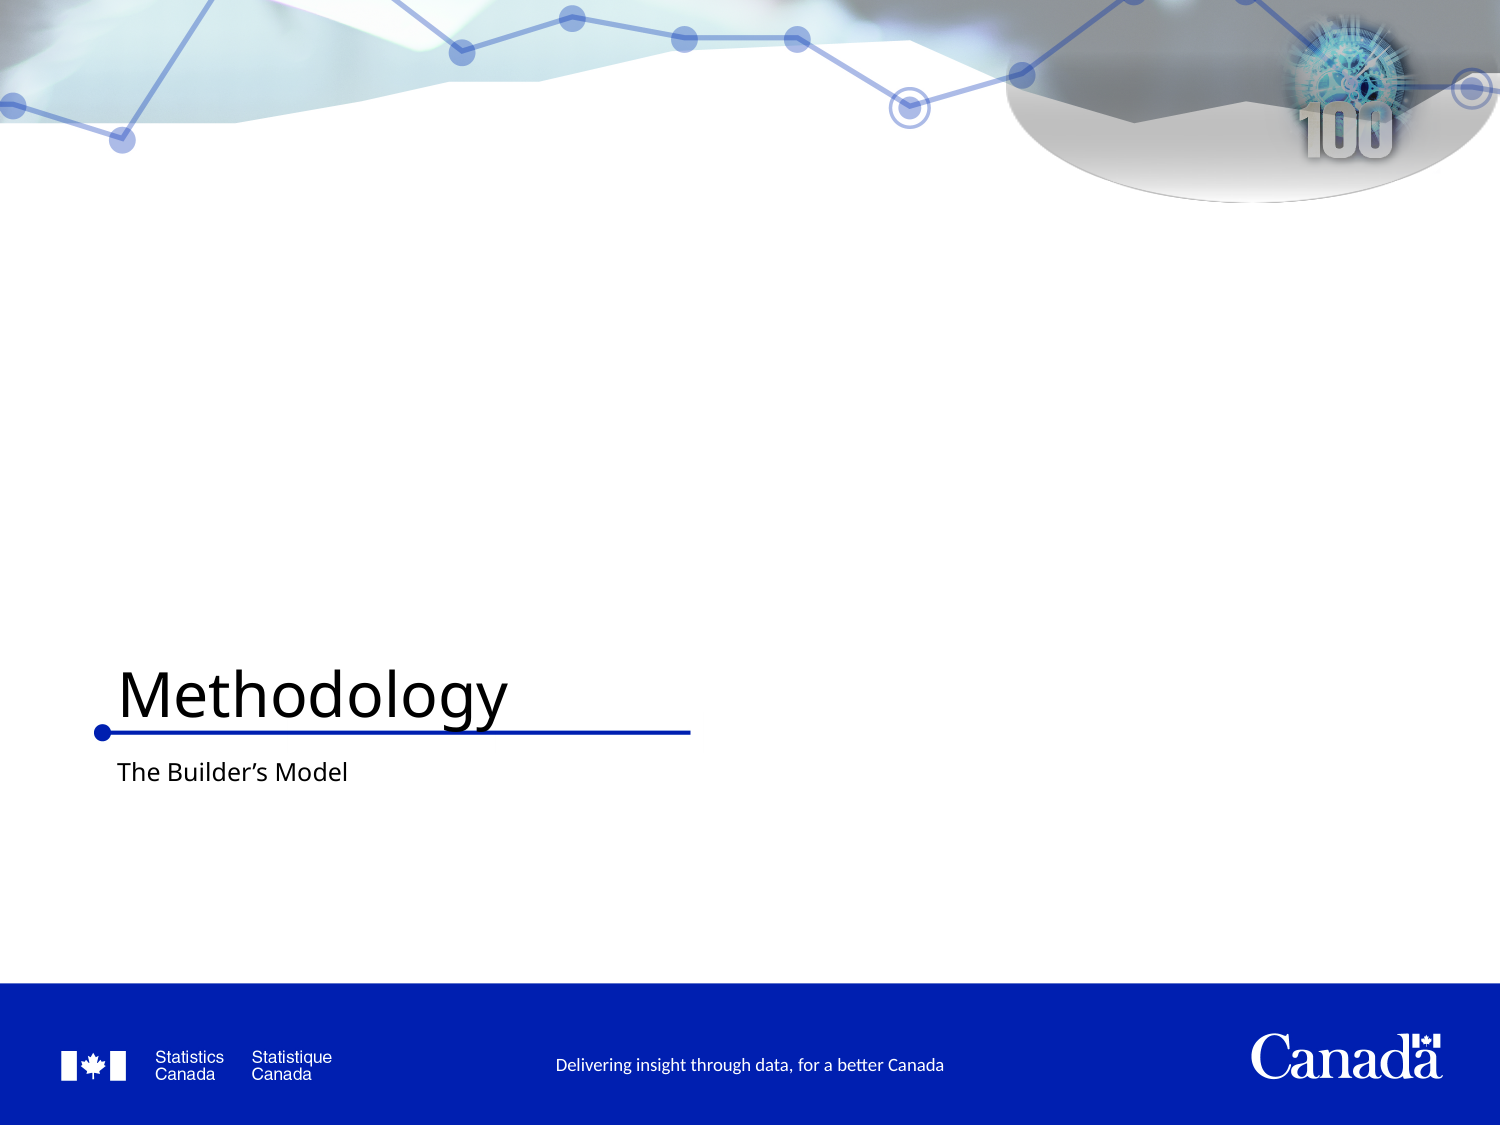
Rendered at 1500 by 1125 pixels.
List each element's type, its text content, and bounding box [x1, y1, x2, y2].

title Methodology [102, 270, 1397, 739]
picture [0, 0, 1500, 1125]
list The Builder’s Model [102, 752, 1397, 974]
